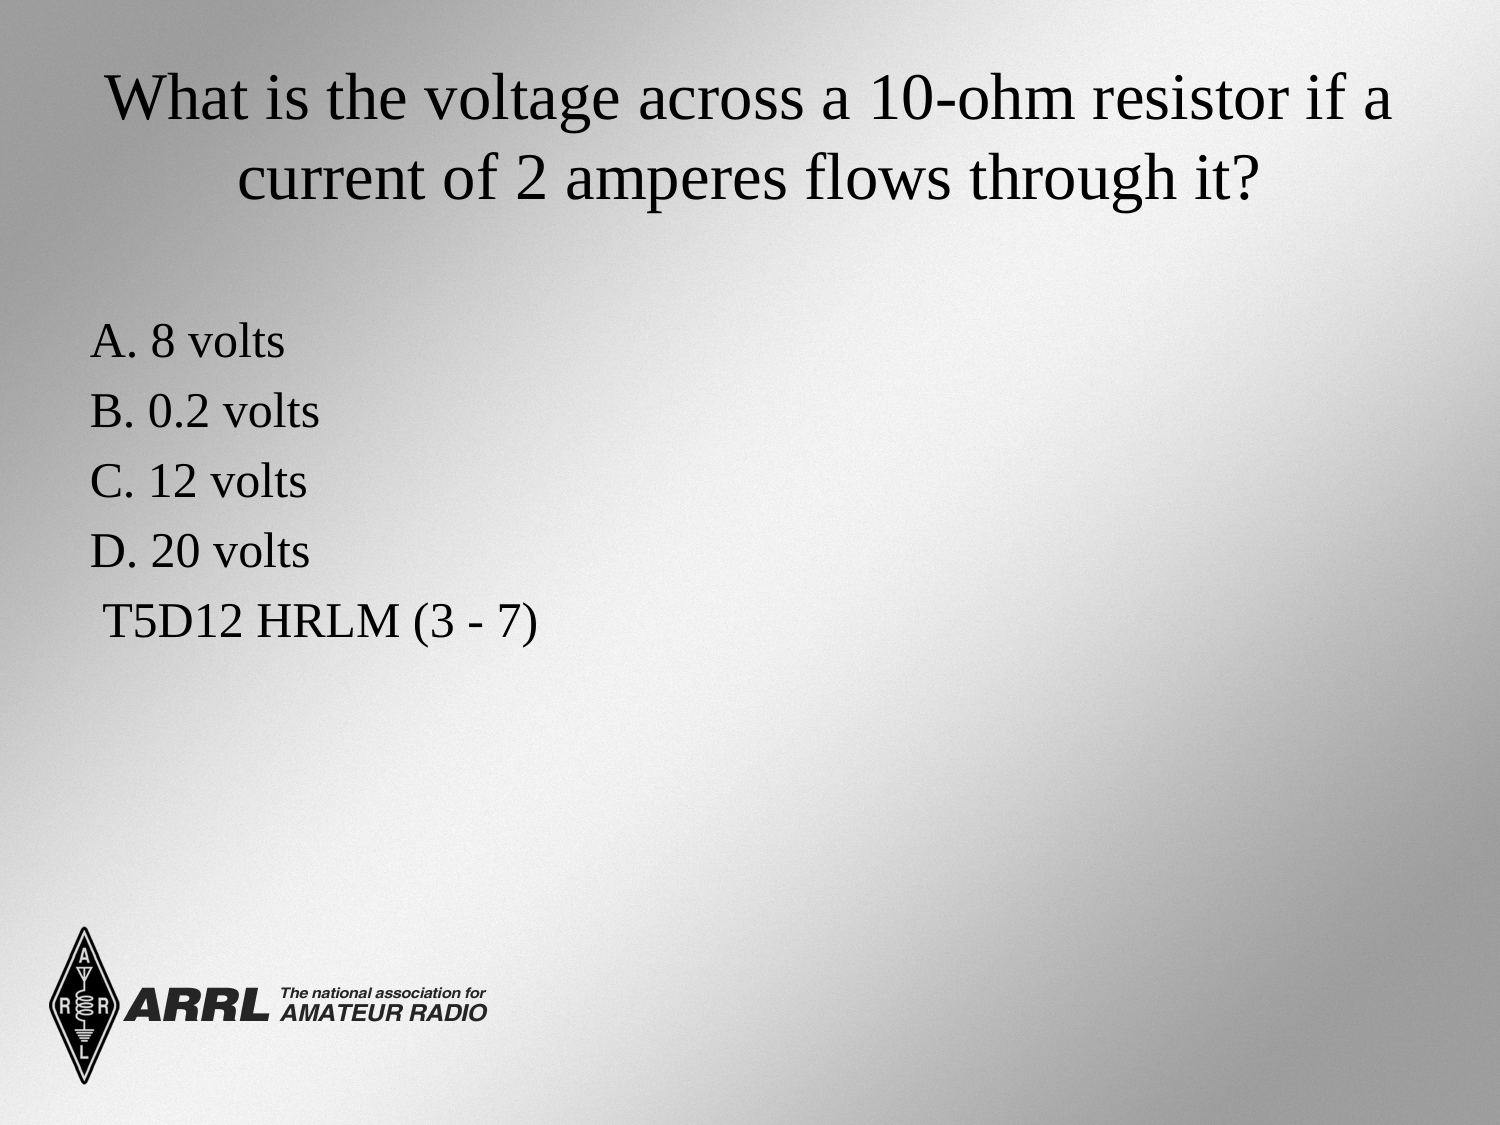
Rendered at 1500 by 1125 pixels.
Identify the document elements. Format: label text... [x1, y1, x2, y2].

list A. 8 volts B. 0.2 volts C. 12 volts D. 20 volts T5D12 HRLM (3 - 7) [75, 299, 1425, 1005]
picture [0, 0, 1500, 1125]
title What is the voltage across a 10-ohm resistor if a current of 2 amperes flows through it? [75, 45, 1425, 233]
